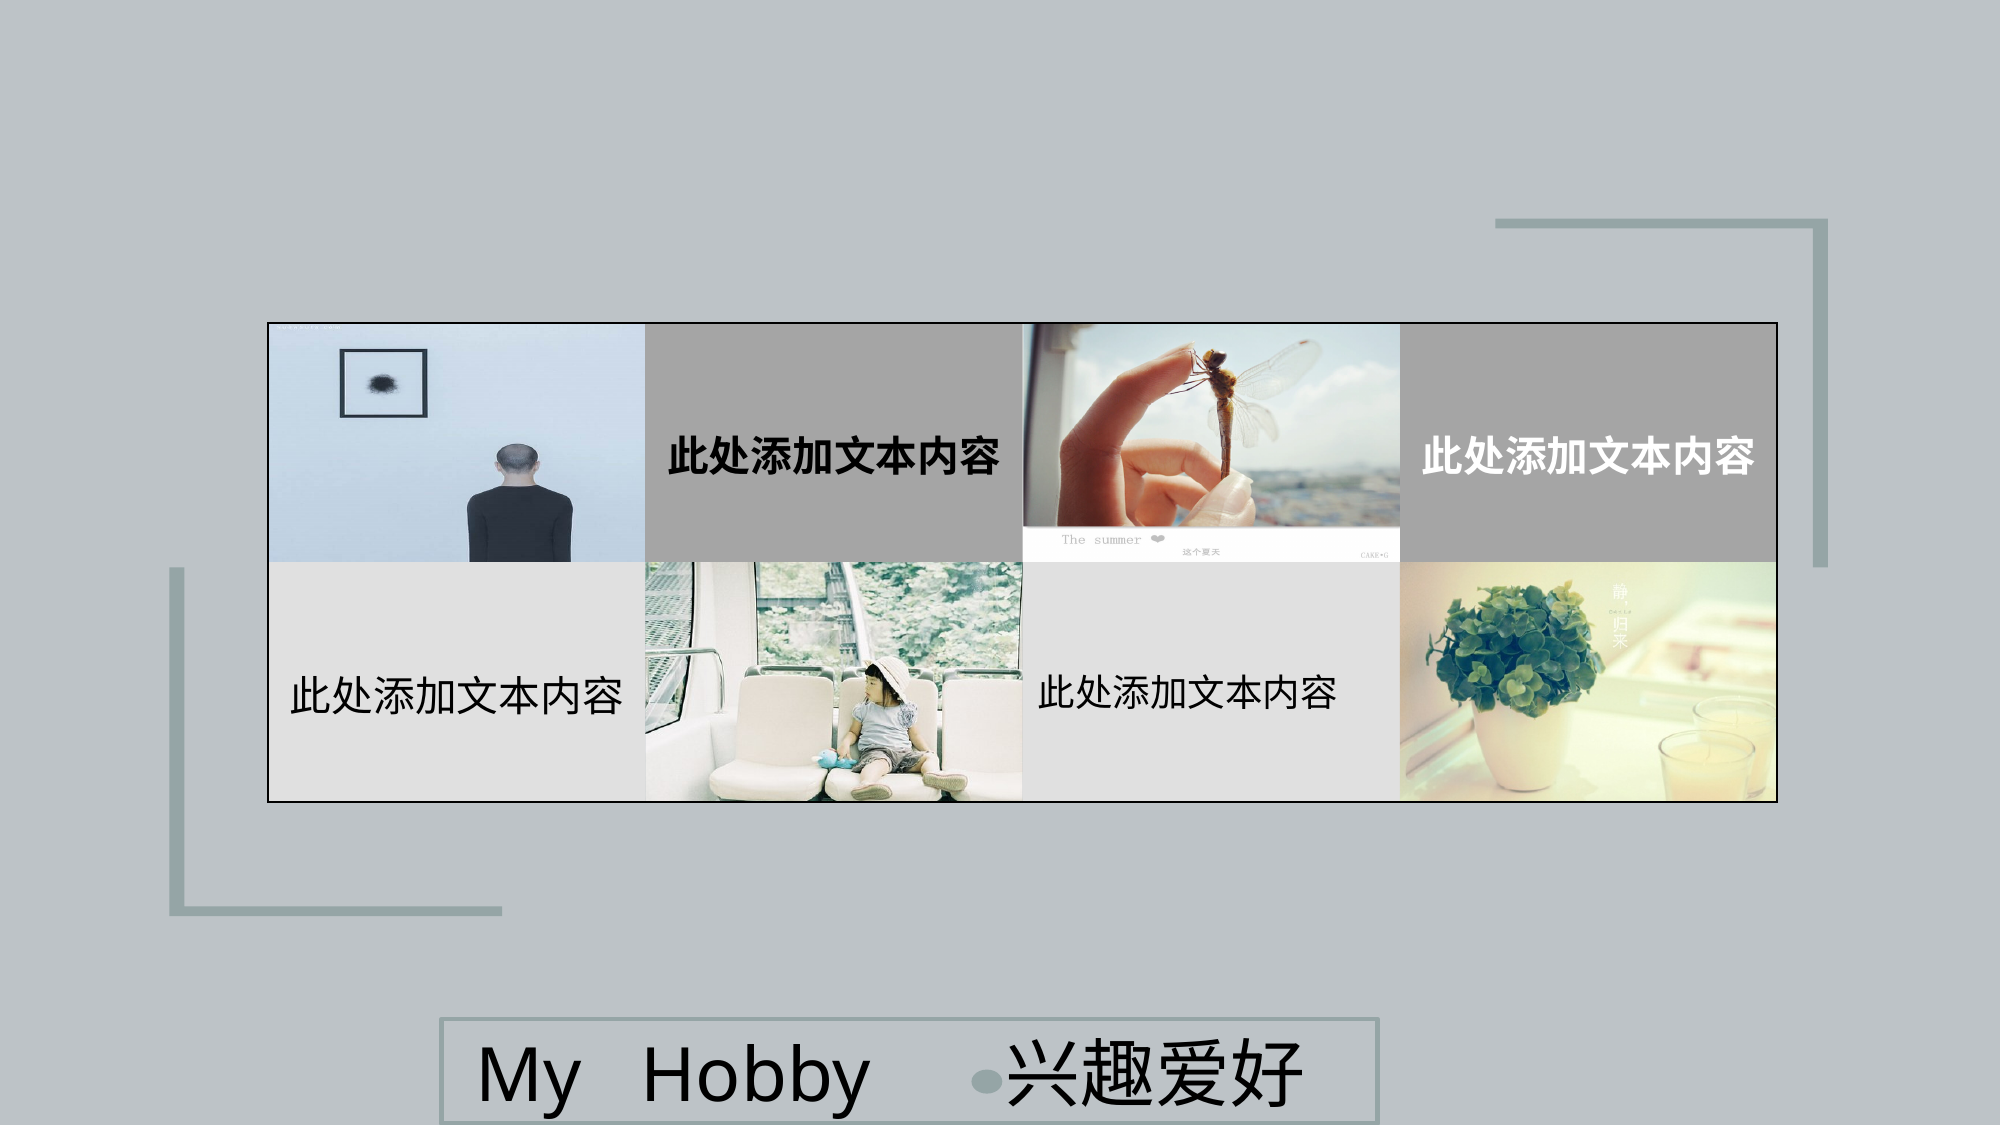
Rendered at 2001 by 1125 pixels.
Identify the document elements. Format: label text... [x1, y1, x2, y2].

text_box [1494, 217, 1829, 568]
text_box [168, 566, 503, 917]
table_header [1023, 324, 1400, 562]
table_cell 此处添加文本内容 [1023, 562, 1400, 801]
table_cell 此处添加文本内容 [269, 562, 645, 801]
table_header 此处添加文本内容 [1400, 324, 1776, 562]
table_cell [645, 562, 1023, 801]
table_header 此处添加文本内容 [645, 324, 1023, 562]
table_cell [1400, 562, 1776, 801]
table_header [269, 324, 645, 562]
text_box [441, 1018, 1378, 1125]
